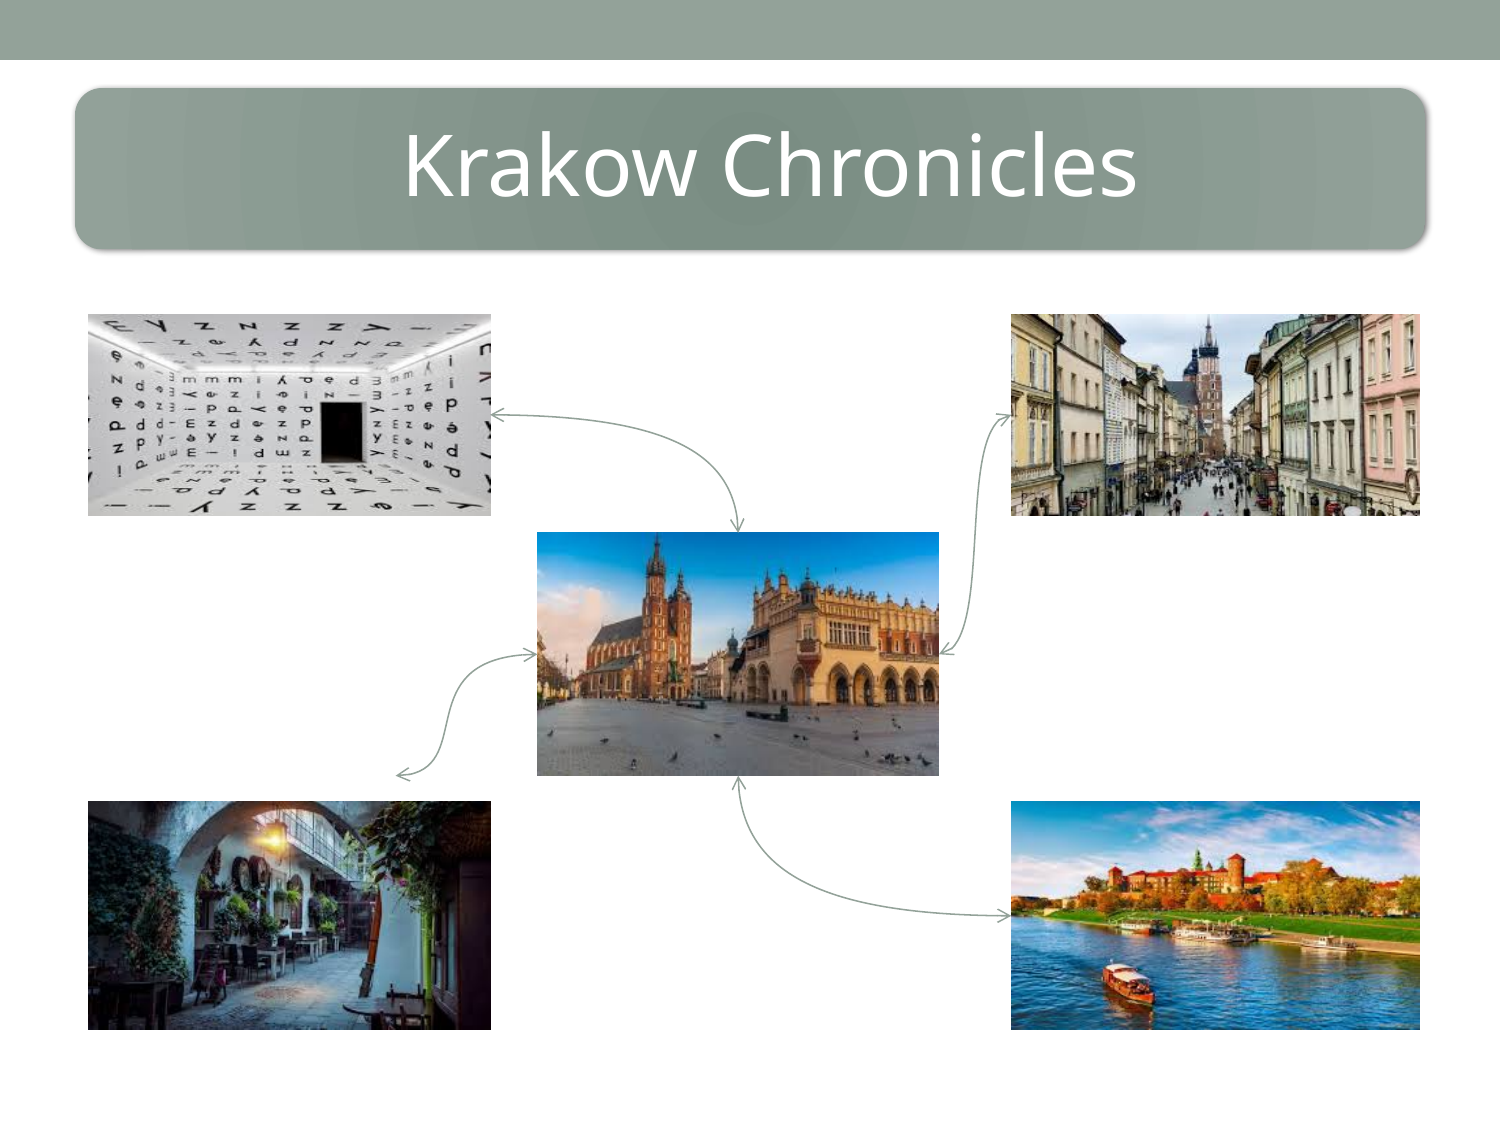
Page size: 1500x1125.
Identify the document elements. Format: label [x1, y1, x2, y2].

text_box [395, 654, 538, 776]
text_box [74, 87, 1426, 251]
picture [1010, 801, 1421, 1030]
picture [88, 314, 491, 516]
list [537, 532, 940, 776]
text_box [938, 414, 1012, 655]
picture [1279, 801, 1328, 810]
picture [88, 801, 491, 1030]
text_box [804, 708, 946, 983]
picture [1010, 314, 1421, 516]
text_box [554, 349, 674, 599]
